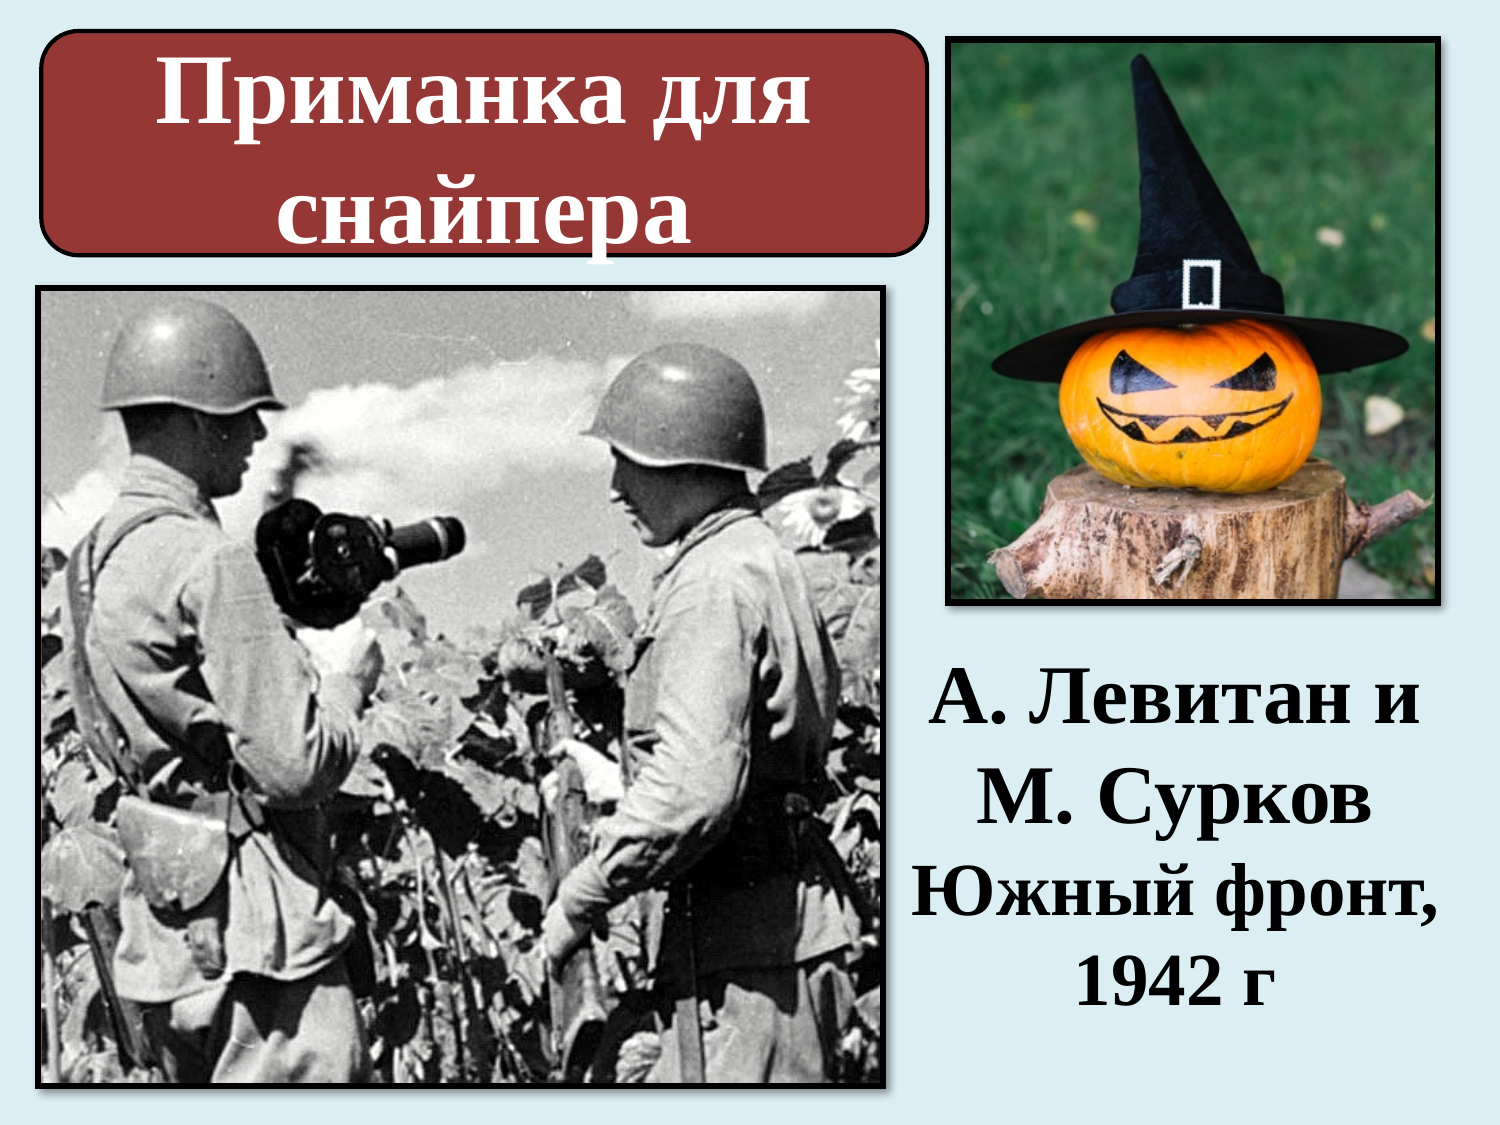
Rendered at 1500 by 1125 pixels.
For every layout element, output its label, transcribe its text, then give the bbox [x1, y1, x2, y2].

picture [950, 42, 1436, 600]
text_box А. Левитан и М. Сурков Южный фронт, 1942 г [891, 633, 1459, 1028]
picture [41, 290, 881, 1084]
text_box Приманка для снайпера [39, 28, 930, 258]
